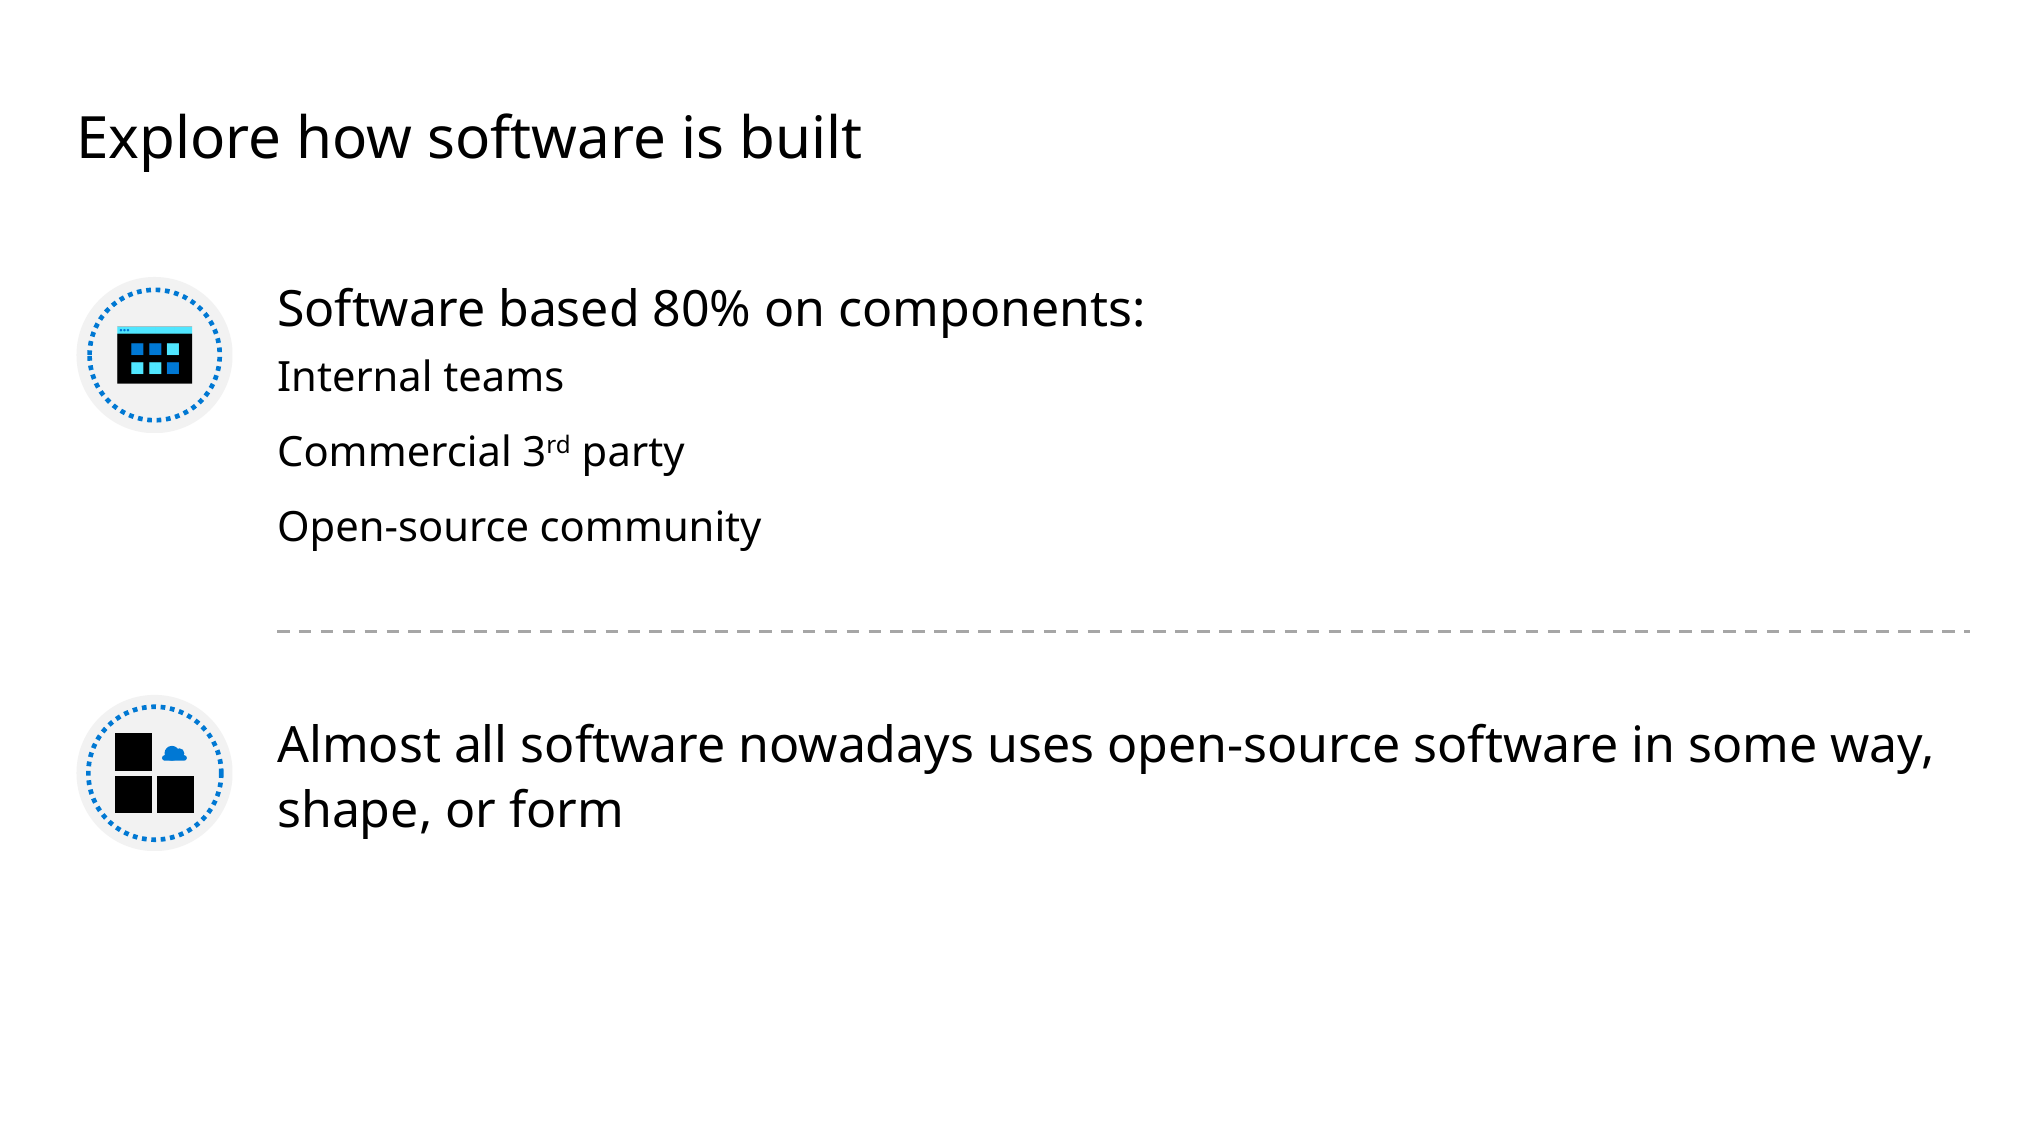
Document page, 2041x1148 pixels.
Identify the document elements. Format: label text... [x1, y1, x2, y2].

picture [75, 276, 233, 434]
picture [75, 694, 233, 852]
text_box Software based 80% on components: Internal teams Commercial 3rd party Open-source community [276, 276, 1971, 550]
title Explore how software is built [76, 103, 1969, 172]
text_box Almost all software nowadays uses open-source software in some way, shape, or form [276, 708, 1971, 838]
